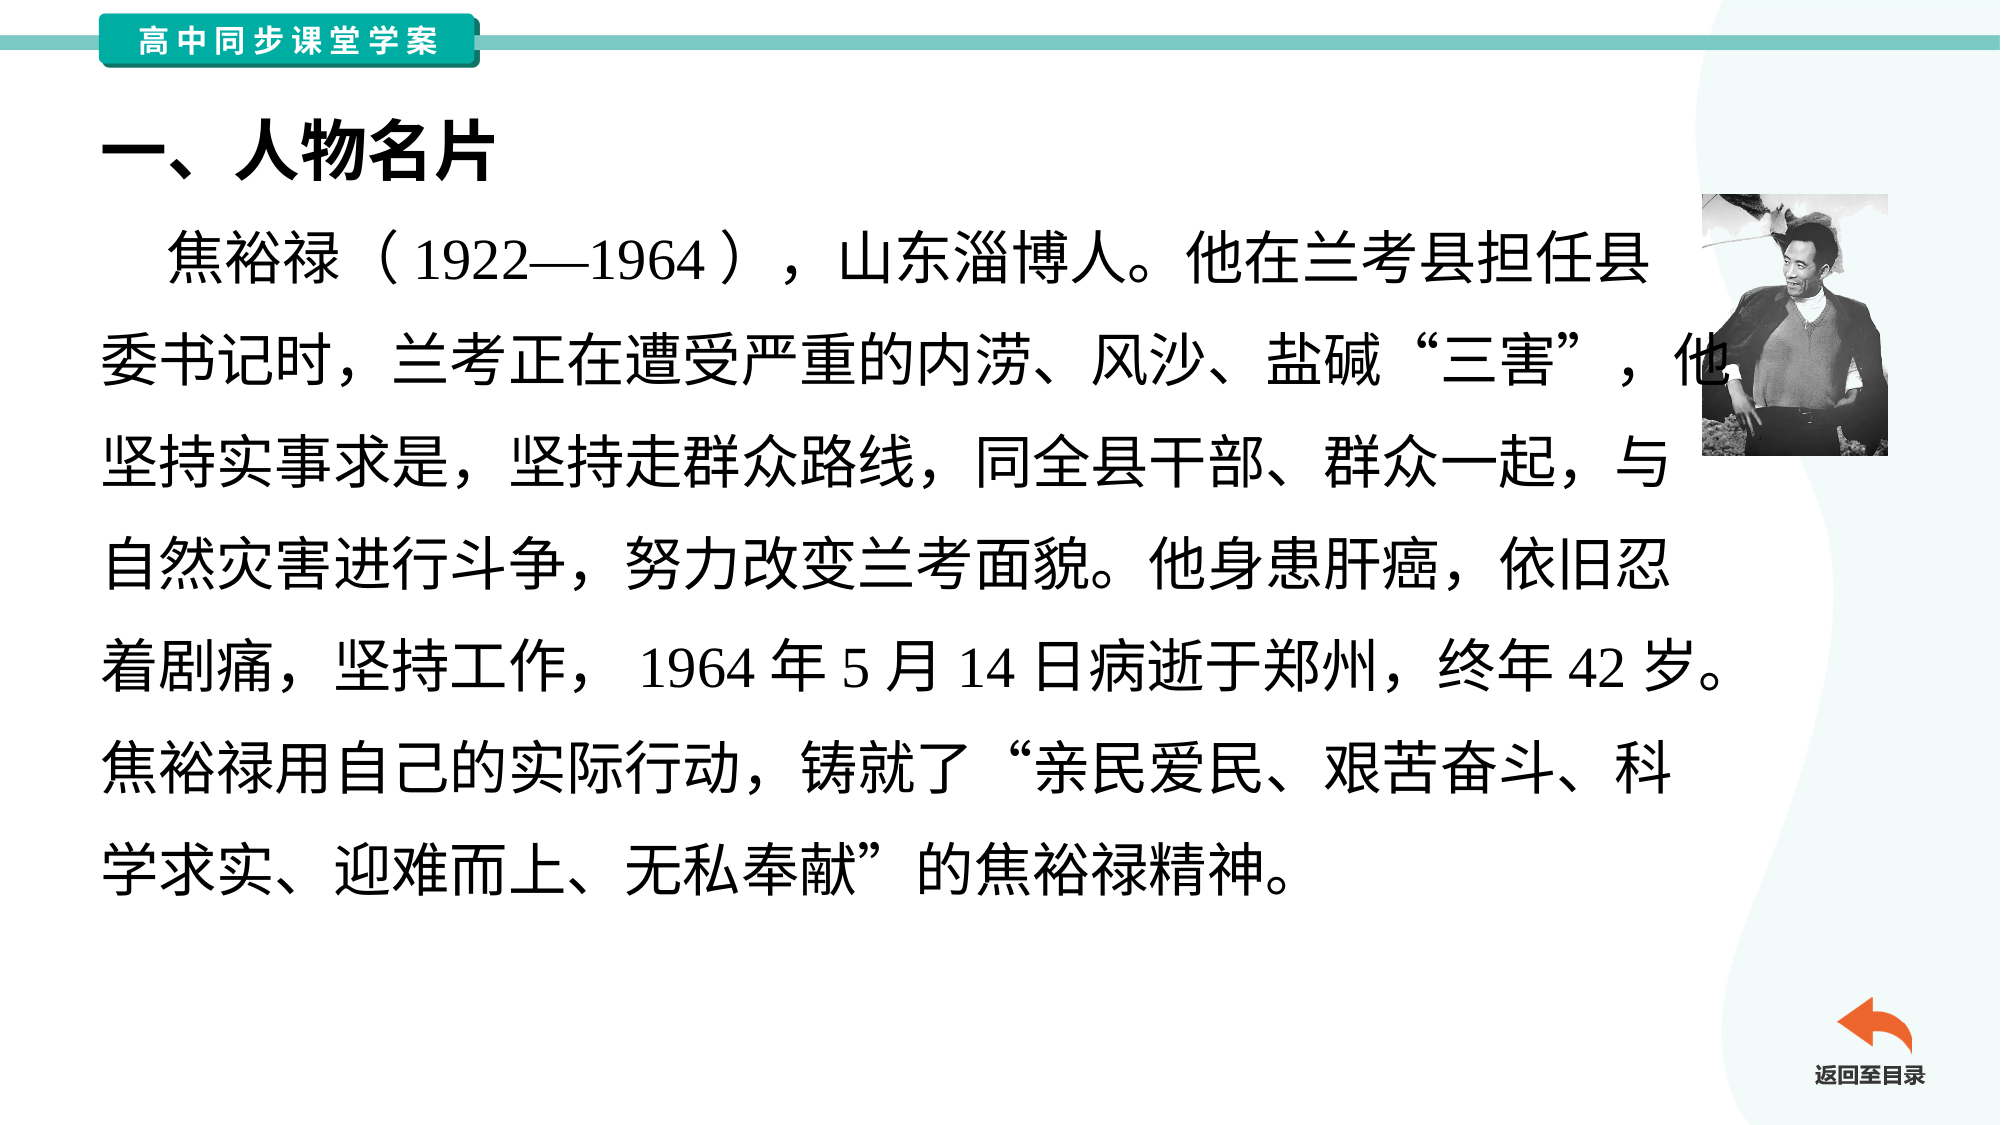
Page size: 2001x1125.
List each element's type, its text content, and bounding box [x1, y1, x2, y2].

text_box 焦裕禄（1922—1964），山东淄博人。他在兰考县担任县 委书记时，兰考正在遭受严重的内涝、风沙、盐碱“三害”，他 坚持实事求是，坚持走群众路线，同全县干部、群众一起，与 自然灾害进行斗争，努力改变兰考面貌。他身患肝癌，依旧忍 着剧痛，坚持工作，1964年5月14日病逝于郑州，终年42岁。 焦裕禄用自己的实际行动，铸就了“亲民爱民、艰苦奋斗、科 学求实、迎难而上、无私奉献”的焦裕禄精神。 [100, 188, 1694, 498]
picture [0, 0, 2000, 1125]
text_box 一、人物名片 [100, 76, 1899, 191]
text_box [100, 498, 1900, 1111]
